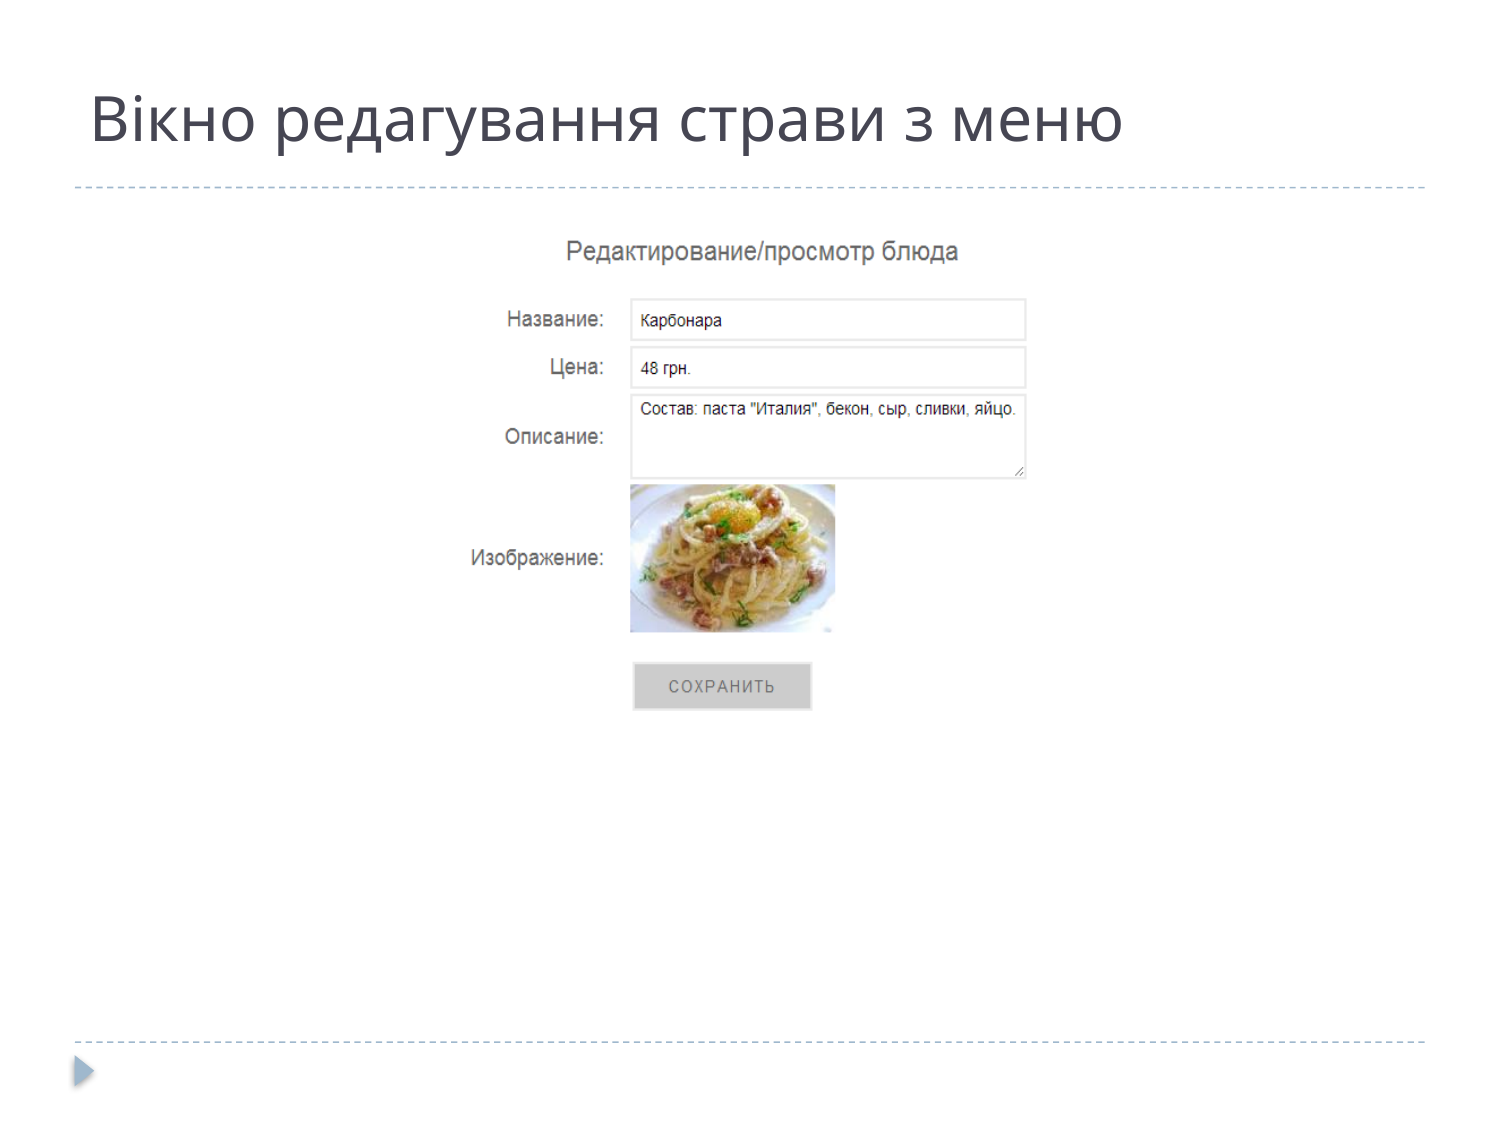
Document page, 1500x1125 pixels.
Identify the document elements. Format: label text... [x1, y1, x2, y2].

title Вікно редагування страви з меню [75, 45, 1425, 161]
picture [29, 231, 1483, 870]
